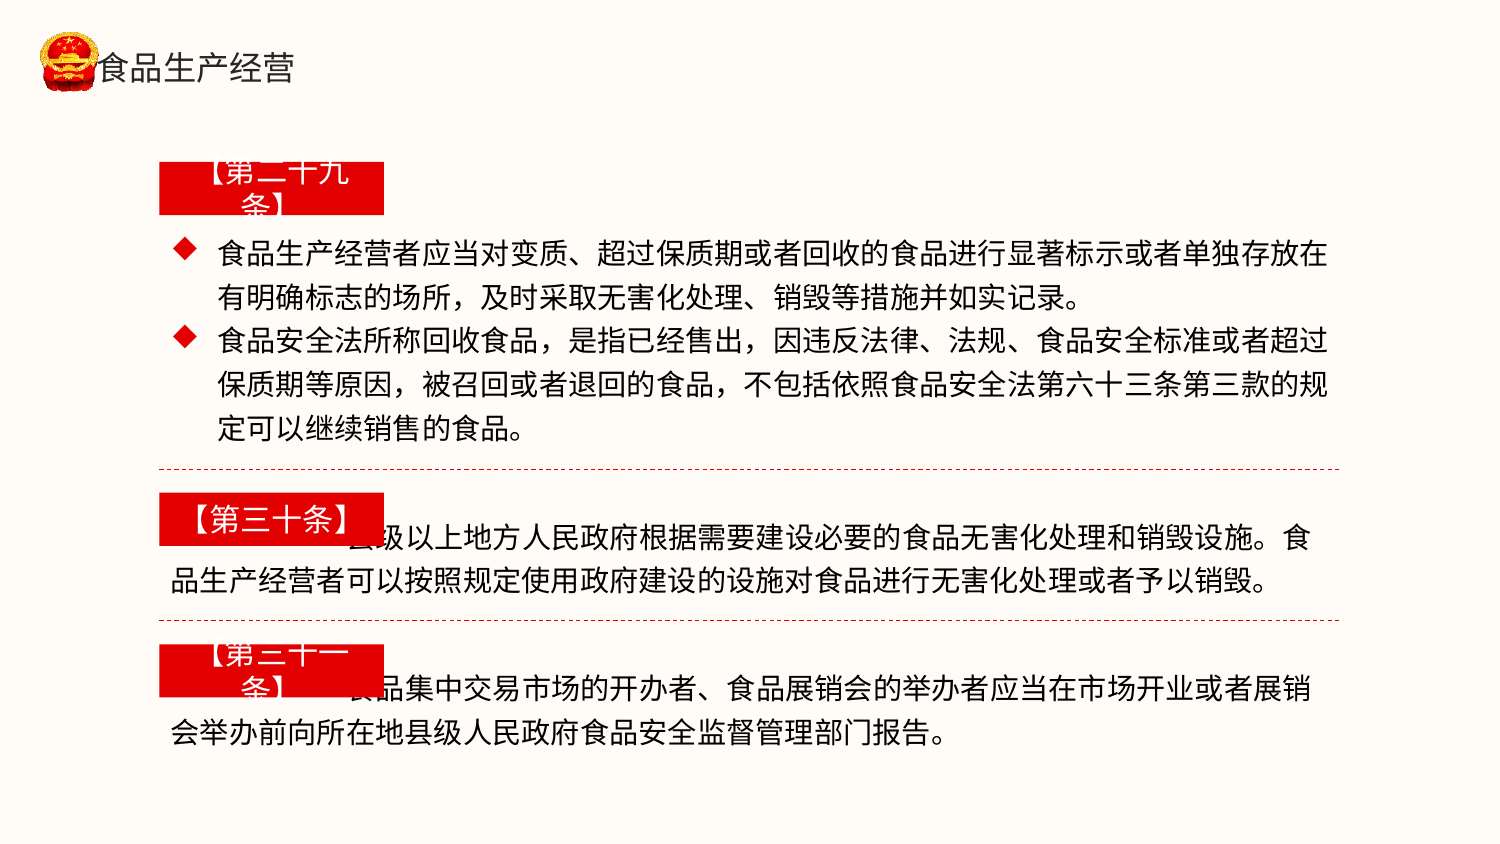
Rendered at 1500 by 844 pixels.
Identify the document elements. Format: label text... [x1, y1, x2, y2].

text_box 食品集中交易市场的开办者、食品展销会的举办者应当在市场开业或者展销会举办前向所在地县级人民政府食品安全监督管理部门报告。 [159, 656, 1341, 755]
text_box 【第三十一条】 [158, 643, 385, 698]
text_box 【第三十条】 [158, 492, 385, 547]
text_box 食品生产经营者应当对变质、超过保质期或者回收的食品进行显著标示或者单独存放在有明确标志的场所，及时采取无害化处理、销毁等措施并如实记录。 食品安全法所称回收食品，是指已经售出，因违反法律、法规、食品安全标准或者超过保质期等原因，被召回或者退回的食品，不包括依照食品安全法第六十三条第三款的规定可以继续销售的食品。 [159, 220, 1341, 451]
text_box 食品生产经营 [81, 37, 588, 98]
text_box 县级以上地方人民政府根据需要建设必要的食品无害化处理和销毁设施。食品生产经营者可以按照规定使用政府建设的设施对食品进行无害化处理或者予以销毁。 [159, 504, 1341, 604]
text_box 【第二十九条】 [158, 161, 385, 216]
picture [31, 21, 104, 97]
